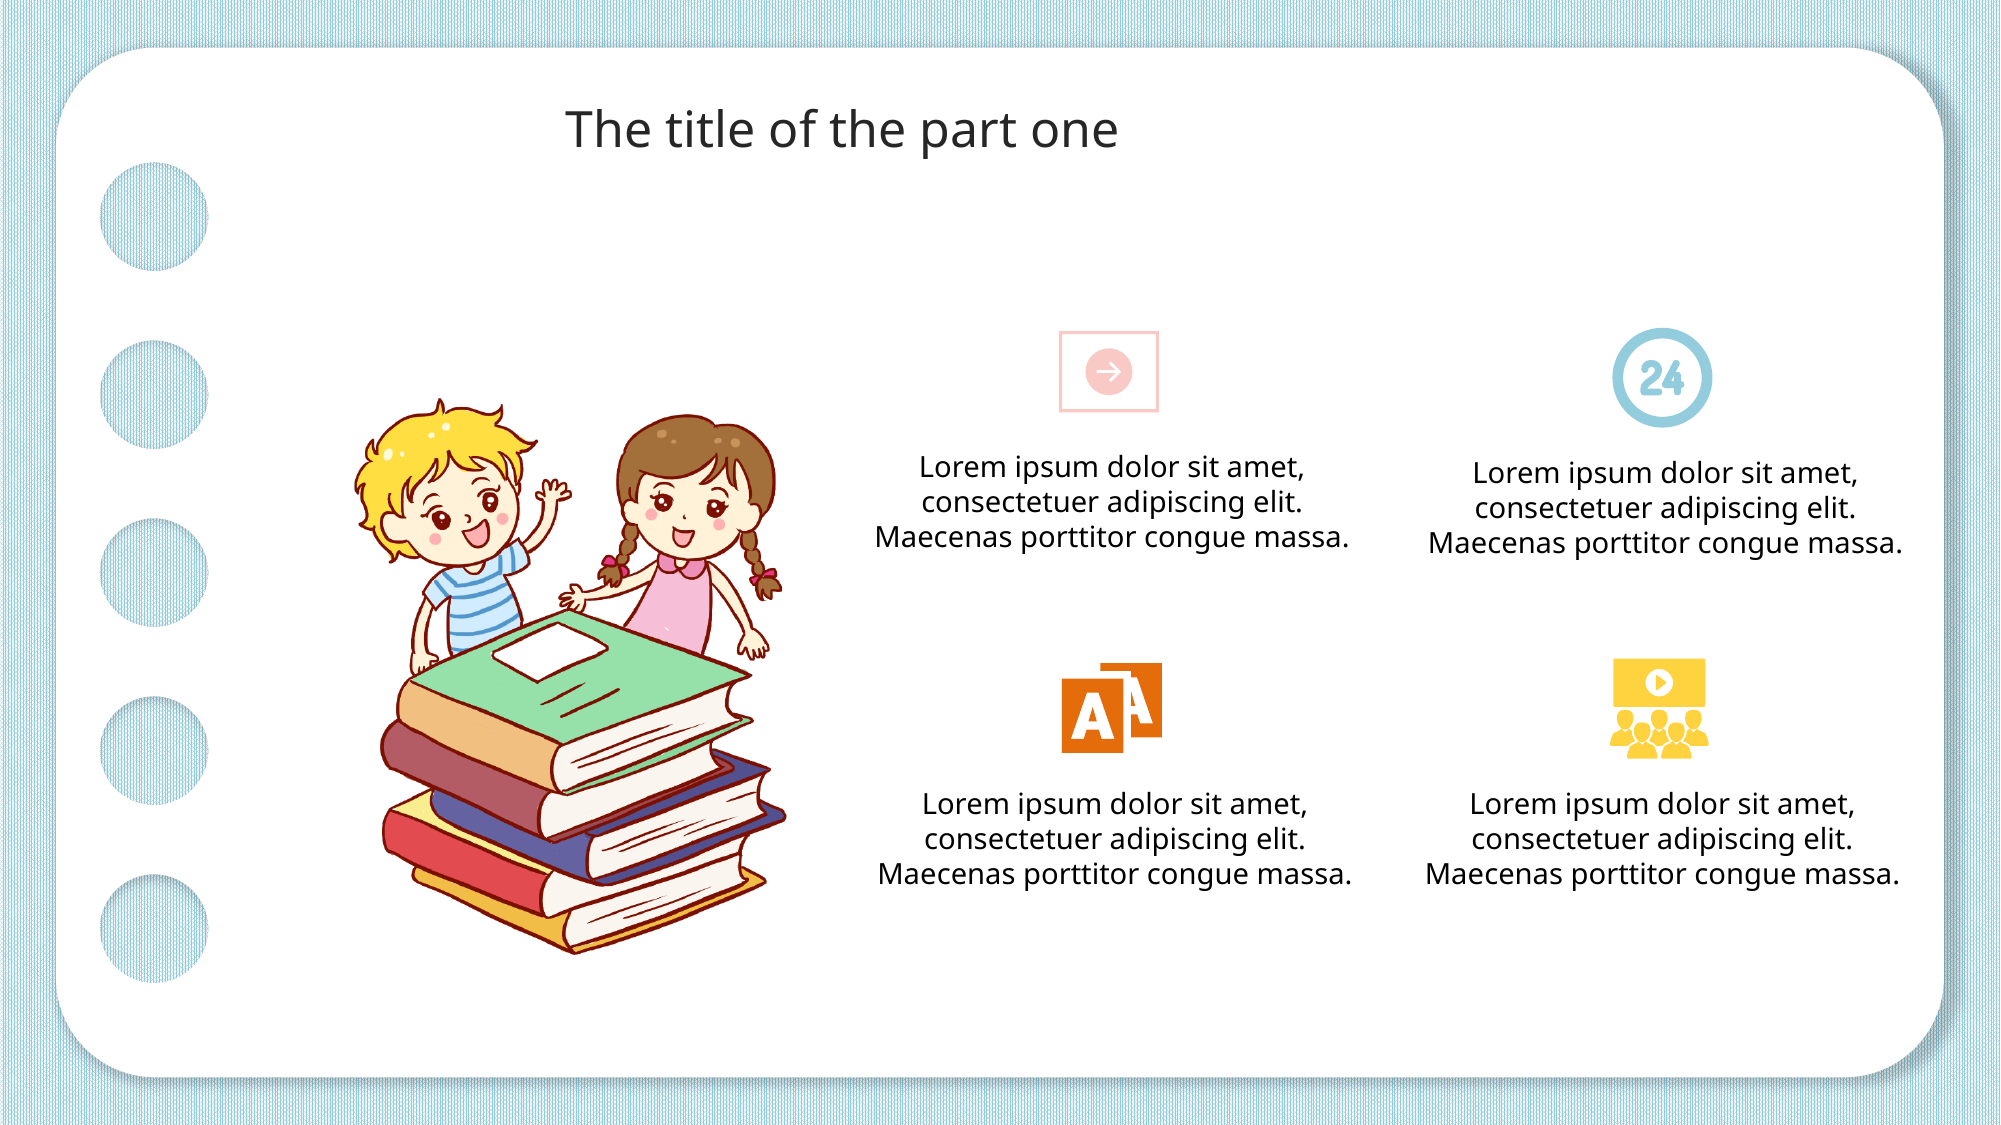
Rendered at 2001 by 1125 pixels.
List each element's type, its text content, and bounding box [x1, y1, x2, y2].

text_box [849, 663, 1382, 900]
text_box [1399, 327, 1932, 569]
text_box The title of the part one [551, 89, 1343, 165]
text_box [846, 330, 1379, 563]
picture [217, 278, 939, 1000]
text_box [1396, 658, 1929, 900]
